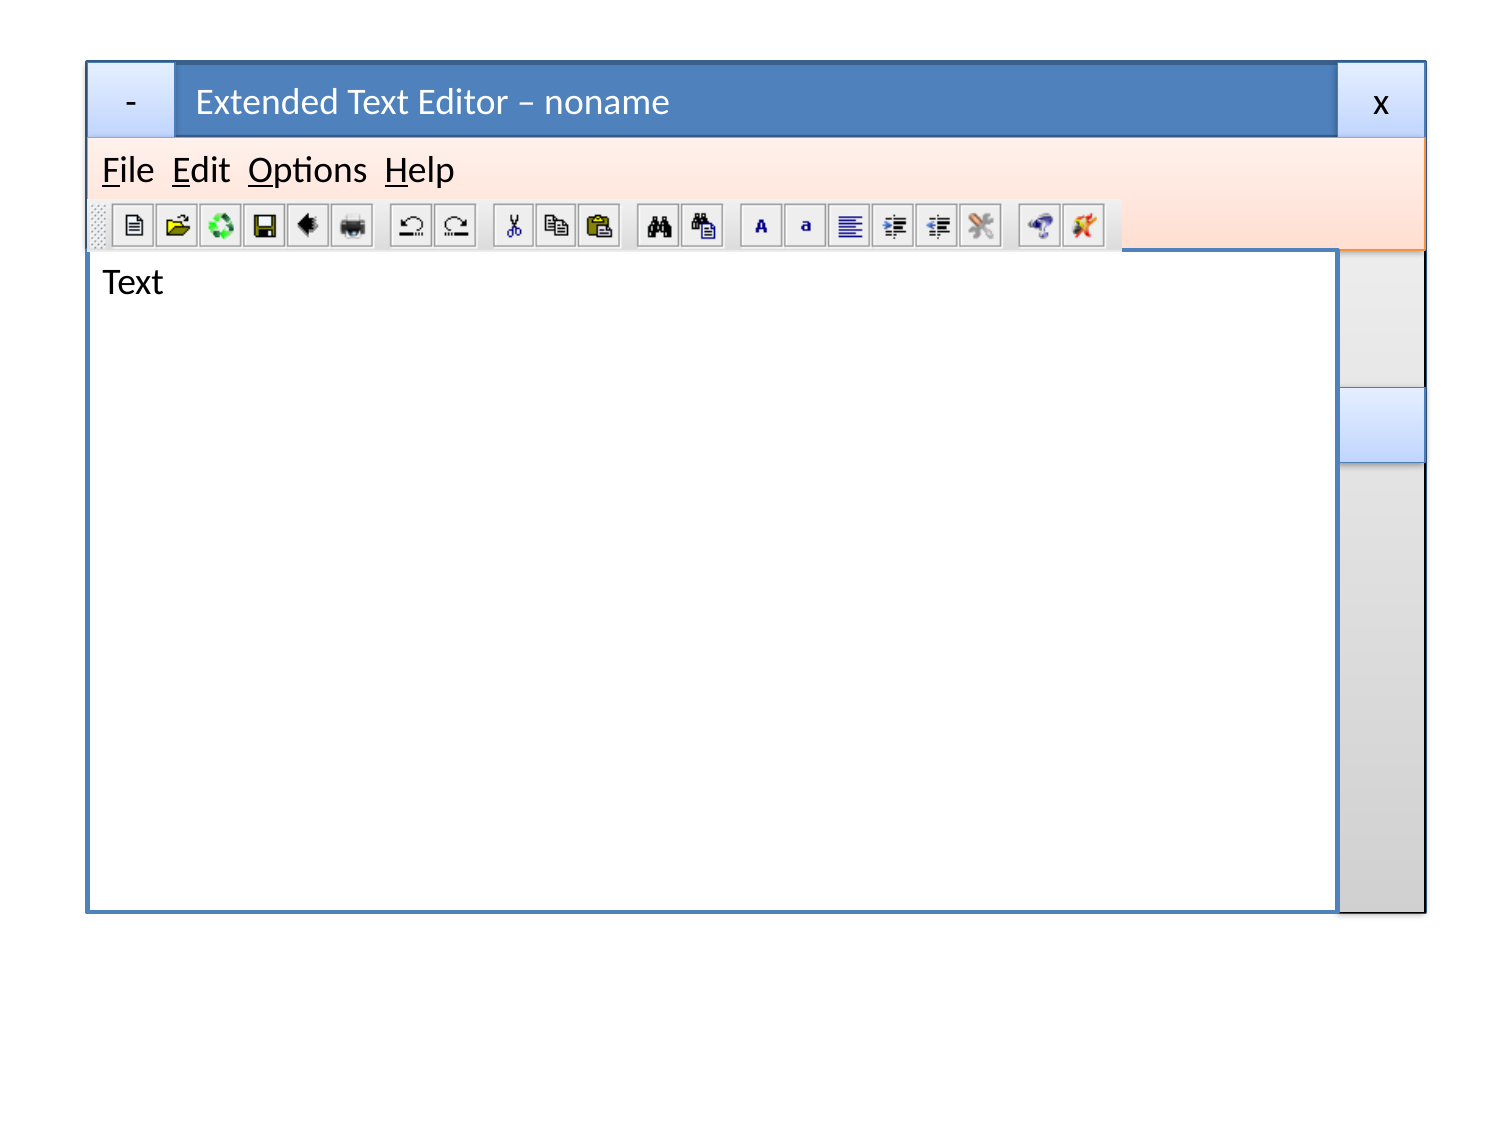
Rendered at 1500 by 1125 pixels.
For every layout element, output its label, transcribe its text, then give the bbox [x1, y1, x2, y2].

text_box [1340, 387, 1426, 463]
text_box [1340, 468, 1426, 913]
text_box [1340, 255, 1426, 387]
text_box x [1337, 62, 1426, 137]
text_box - [87, 62, 176, 136]
text_box Extended Text Editor – noname [173, 60, 1338, 135]
text_box Text [85, 248, 1340, 914]
text_box File Edit Options Help [87, 137, 1426, 251]
picture [87, 199, 1123, 252]
